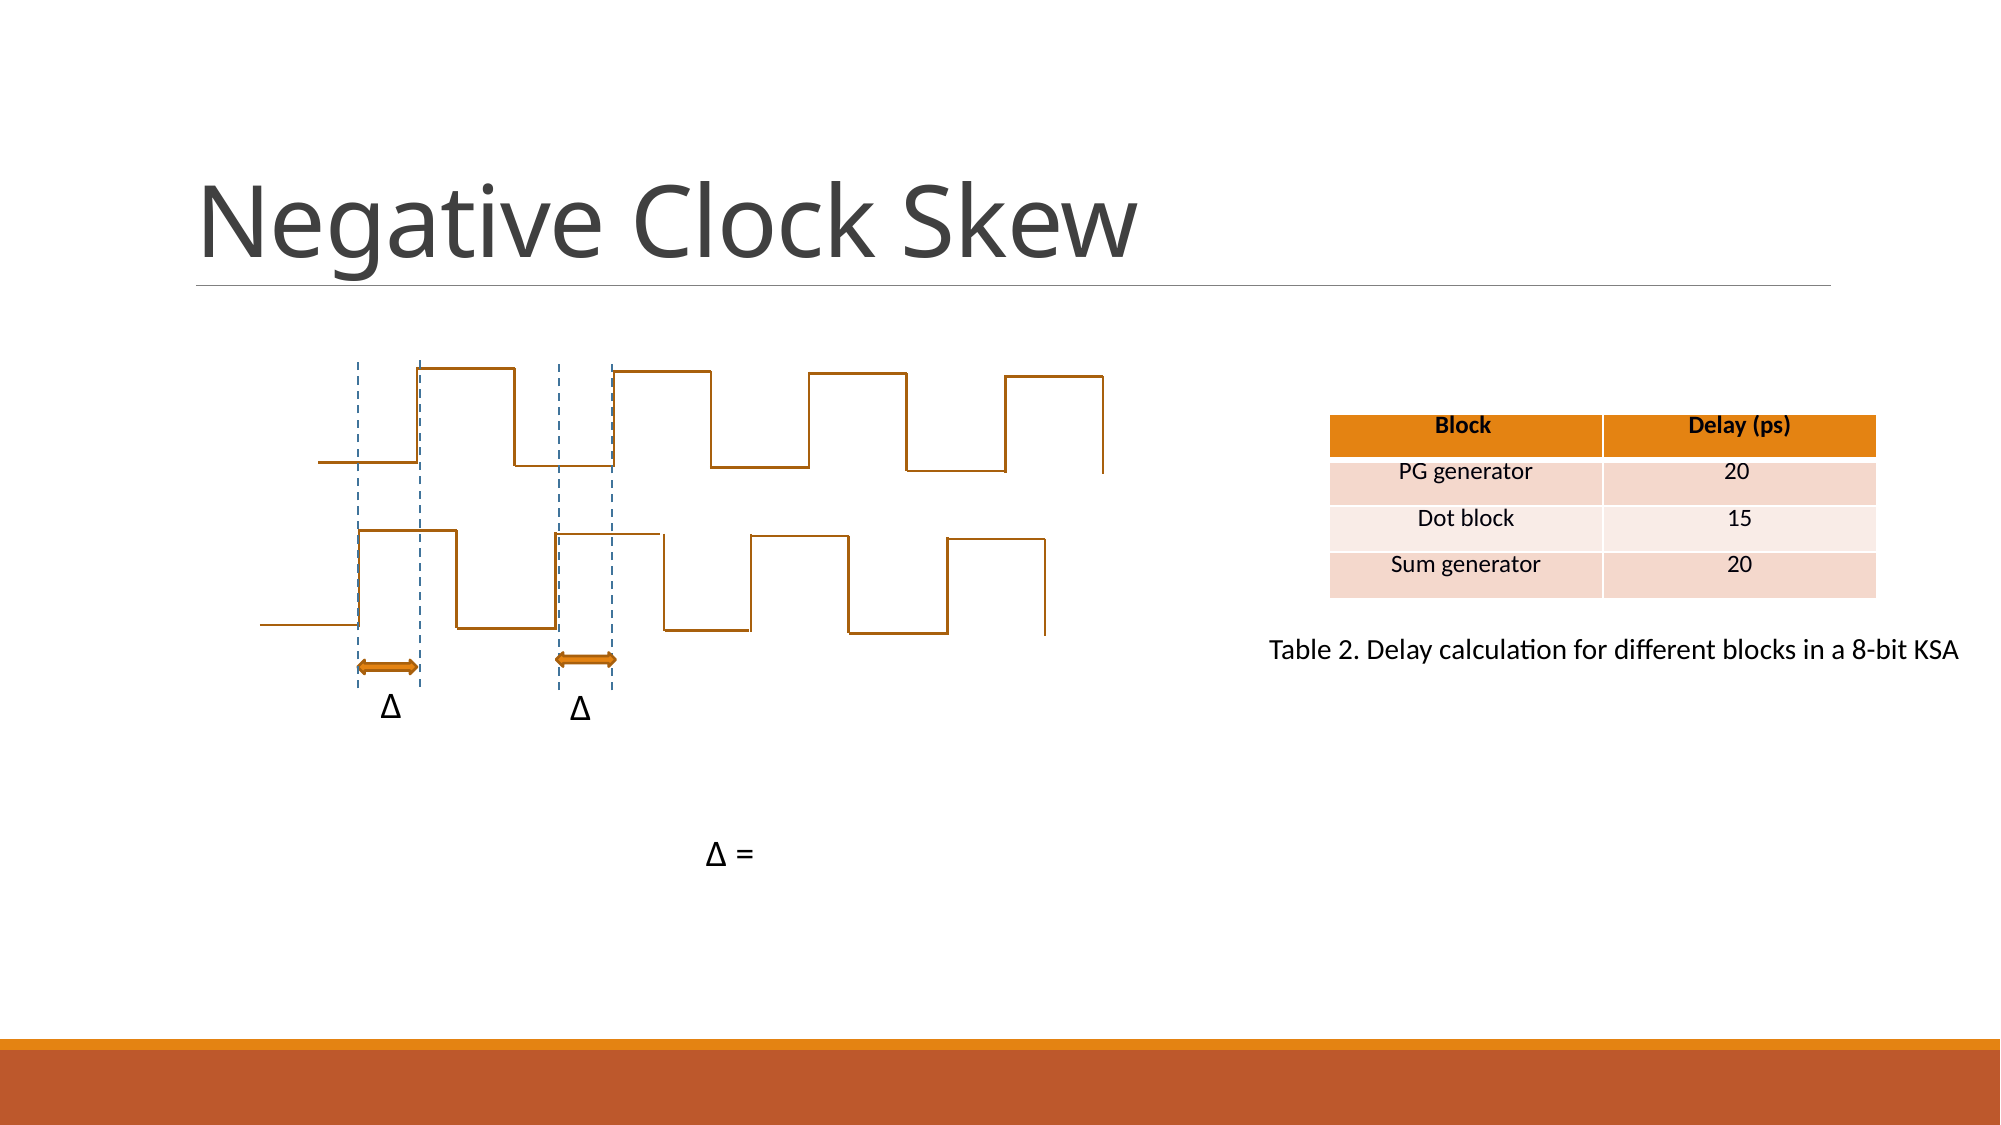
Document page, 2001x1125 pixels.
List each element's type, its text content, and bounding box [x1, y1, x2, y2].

table_cell 15 [1604, 507, 1876, 551]
text_box [569, 651, 608, 668]
table_cell Dot block [1330, 507, 1602, 551]
text_box Table 2. Delay calculation for different blocks in a 8-bit KSA [1254, 623, 1975, 673]
table_cell Sum generator [1330, 553, 1602, 598]
title Negative Clock Skew [180, 47, 1830, 285]
table_cell PG generator [1330, 463, 1602, 505]
table_header Block [1330, 415, 1602, 457]
text_box ∆ [365, 674, 417, 734]
table_cell 20 [1604, 463, 1876, 505]
table_header Delay (ps) [1604, 415, 1876, 457]
text_box ∆ [555, 675, 607, 736]
text_box [368, 658, 416, 674]
table_cell 20 [1604, 553, 1876, 598]
